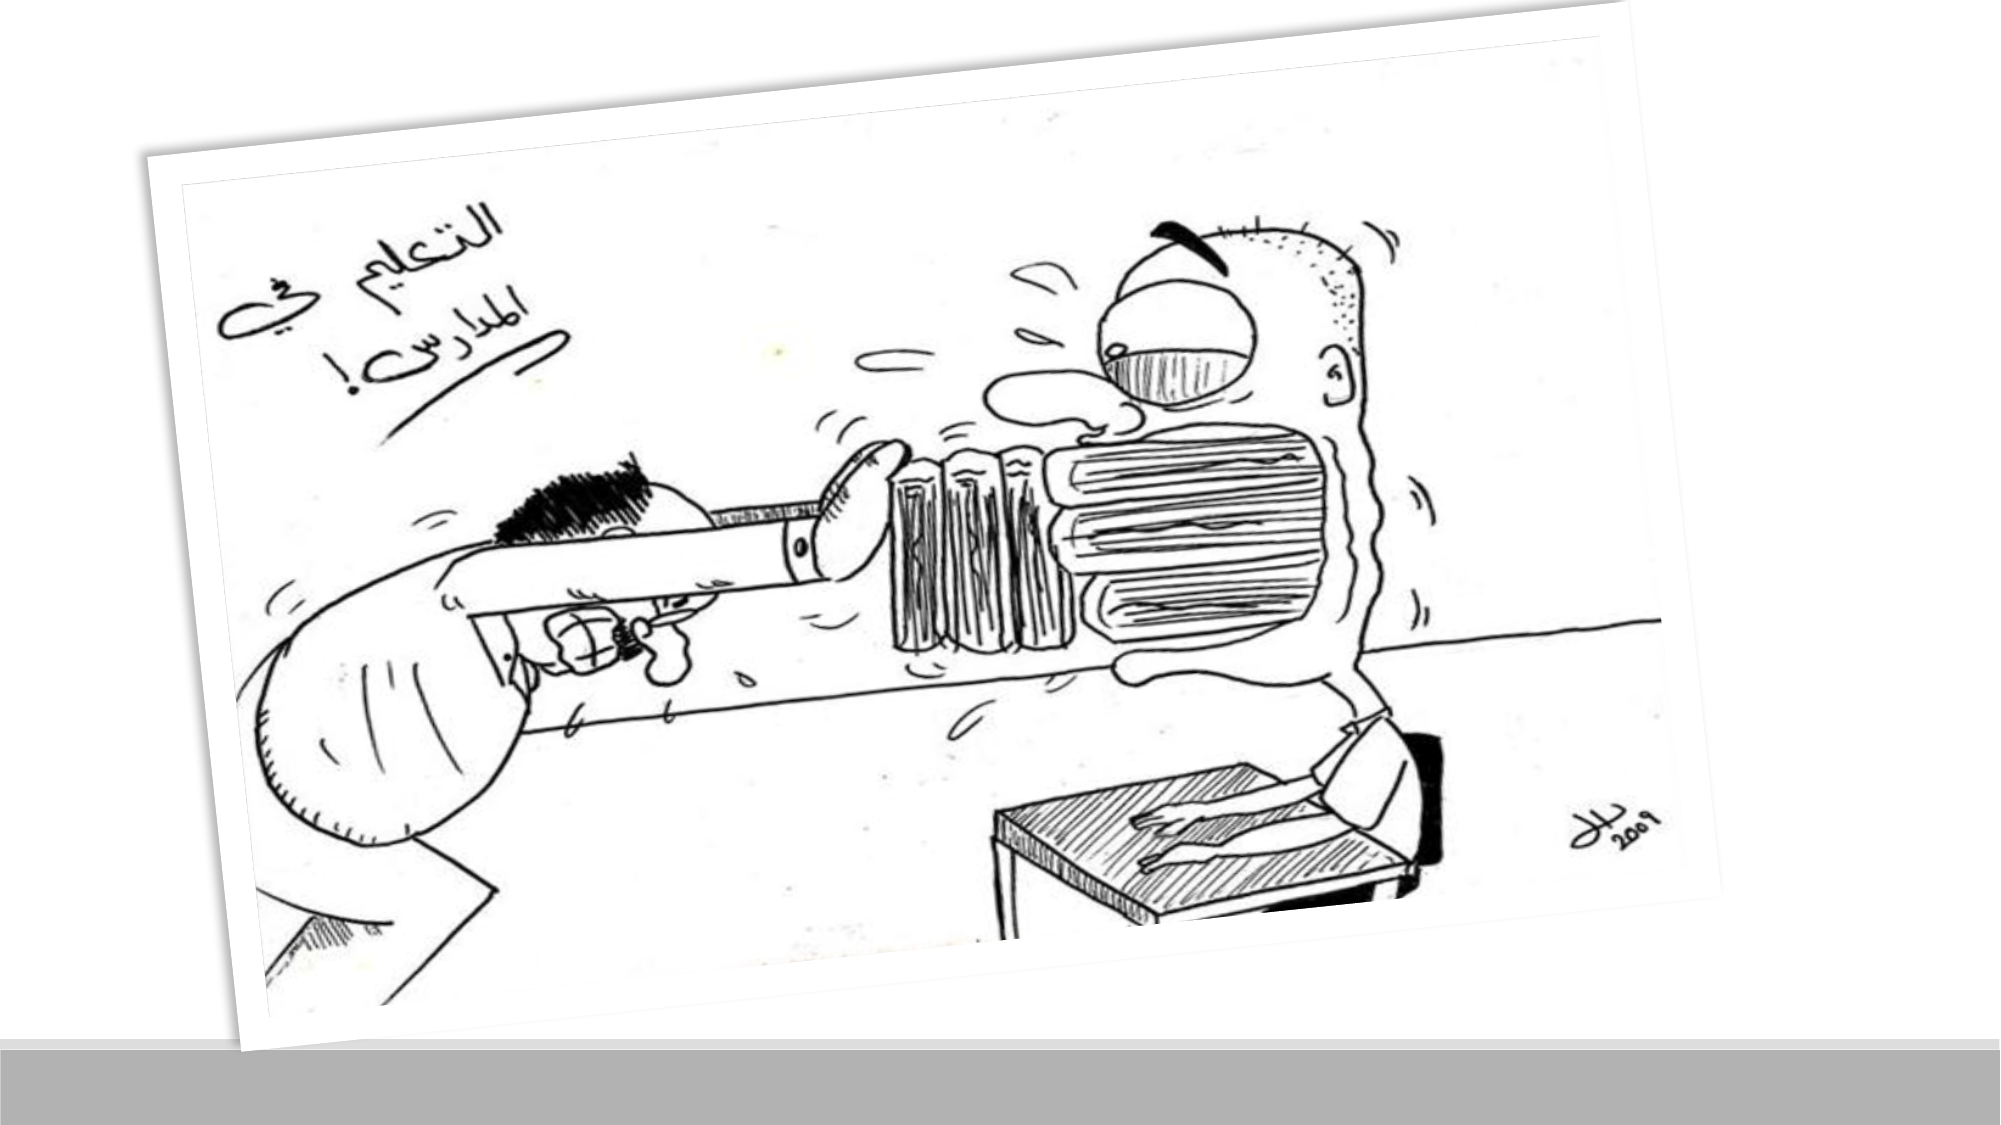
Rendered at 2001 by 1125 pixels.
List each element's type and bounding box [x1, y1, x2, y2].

picture [183, 37, 1687, 1017]
